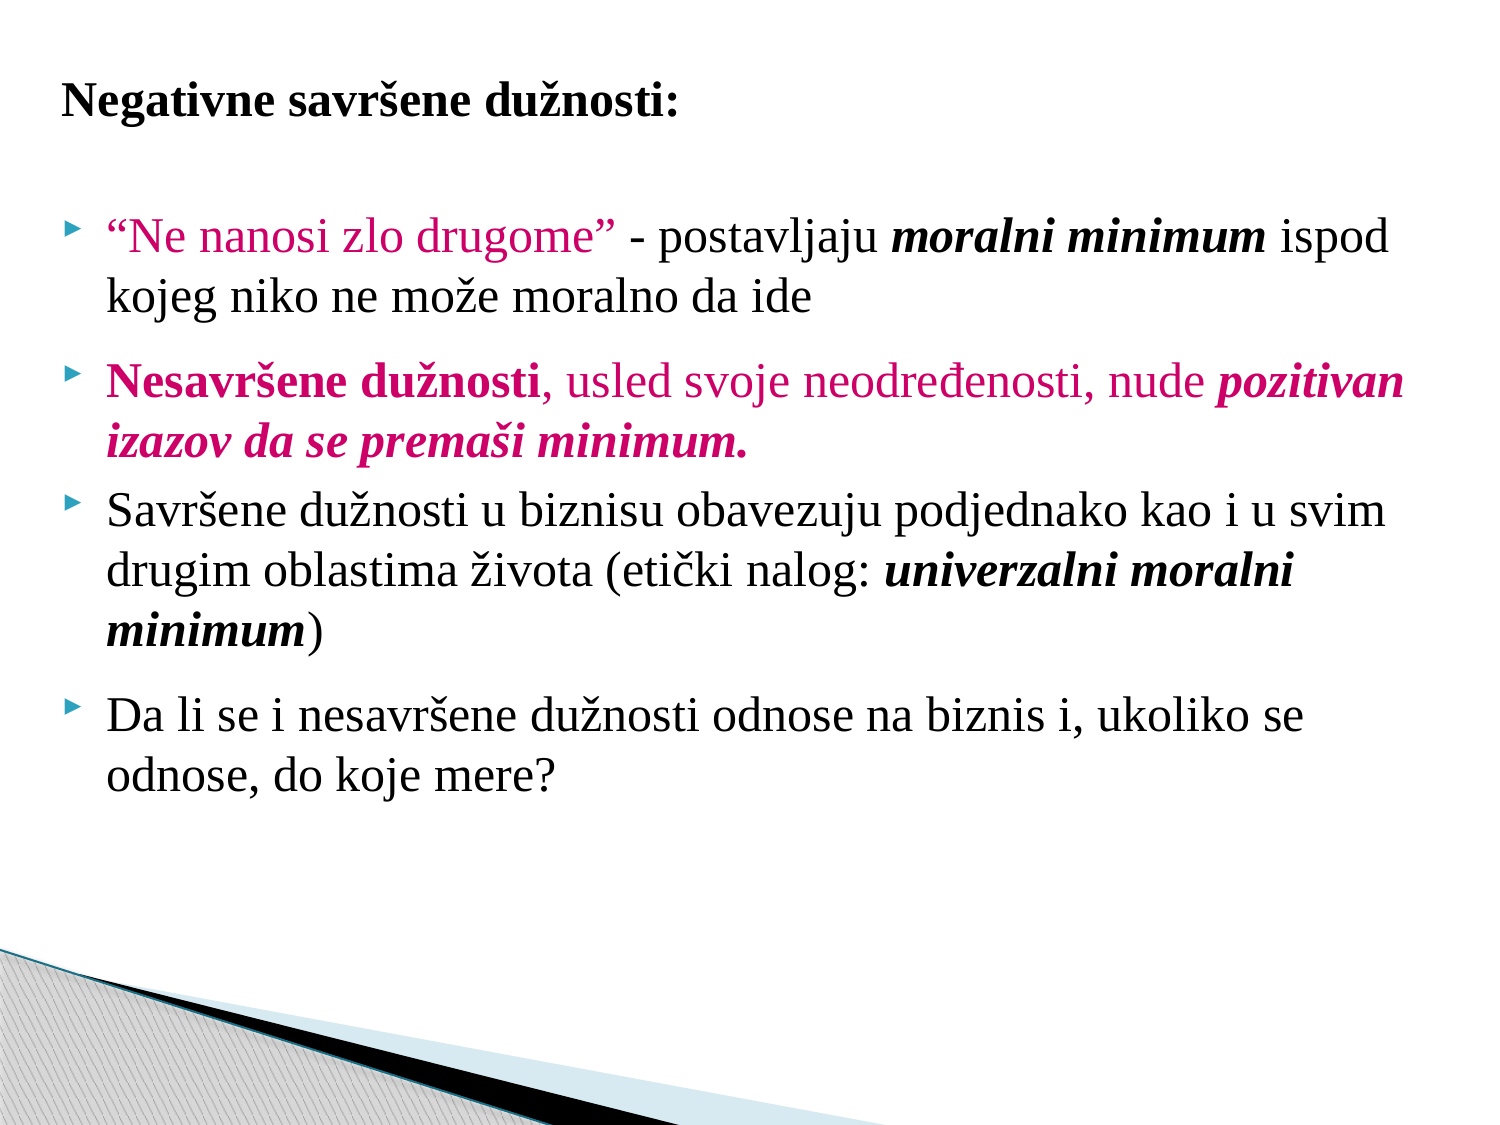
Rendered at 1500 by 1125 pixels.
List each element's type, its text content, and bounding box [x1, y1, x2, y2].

list Negativne savršene dužnosti: “Ne nanosi zlo drugome” - postavljaju moralni minimum ispod kojeg niko ne može moralno da ide Nesavršene dužnosti, usled svoje neodređenosti, nude pozitivan izazov da se premaši minimum. Savršene dužnosti u biznisu obavezuju podjednako kao i u svim drugim oblastima života (etički nalog: univerzalni moralni minimum) Da li se i nesavršene dužnosti odnose na biznis i, ukoliko se odnose, do koje mere? [46, 58, 1426, 1006]
